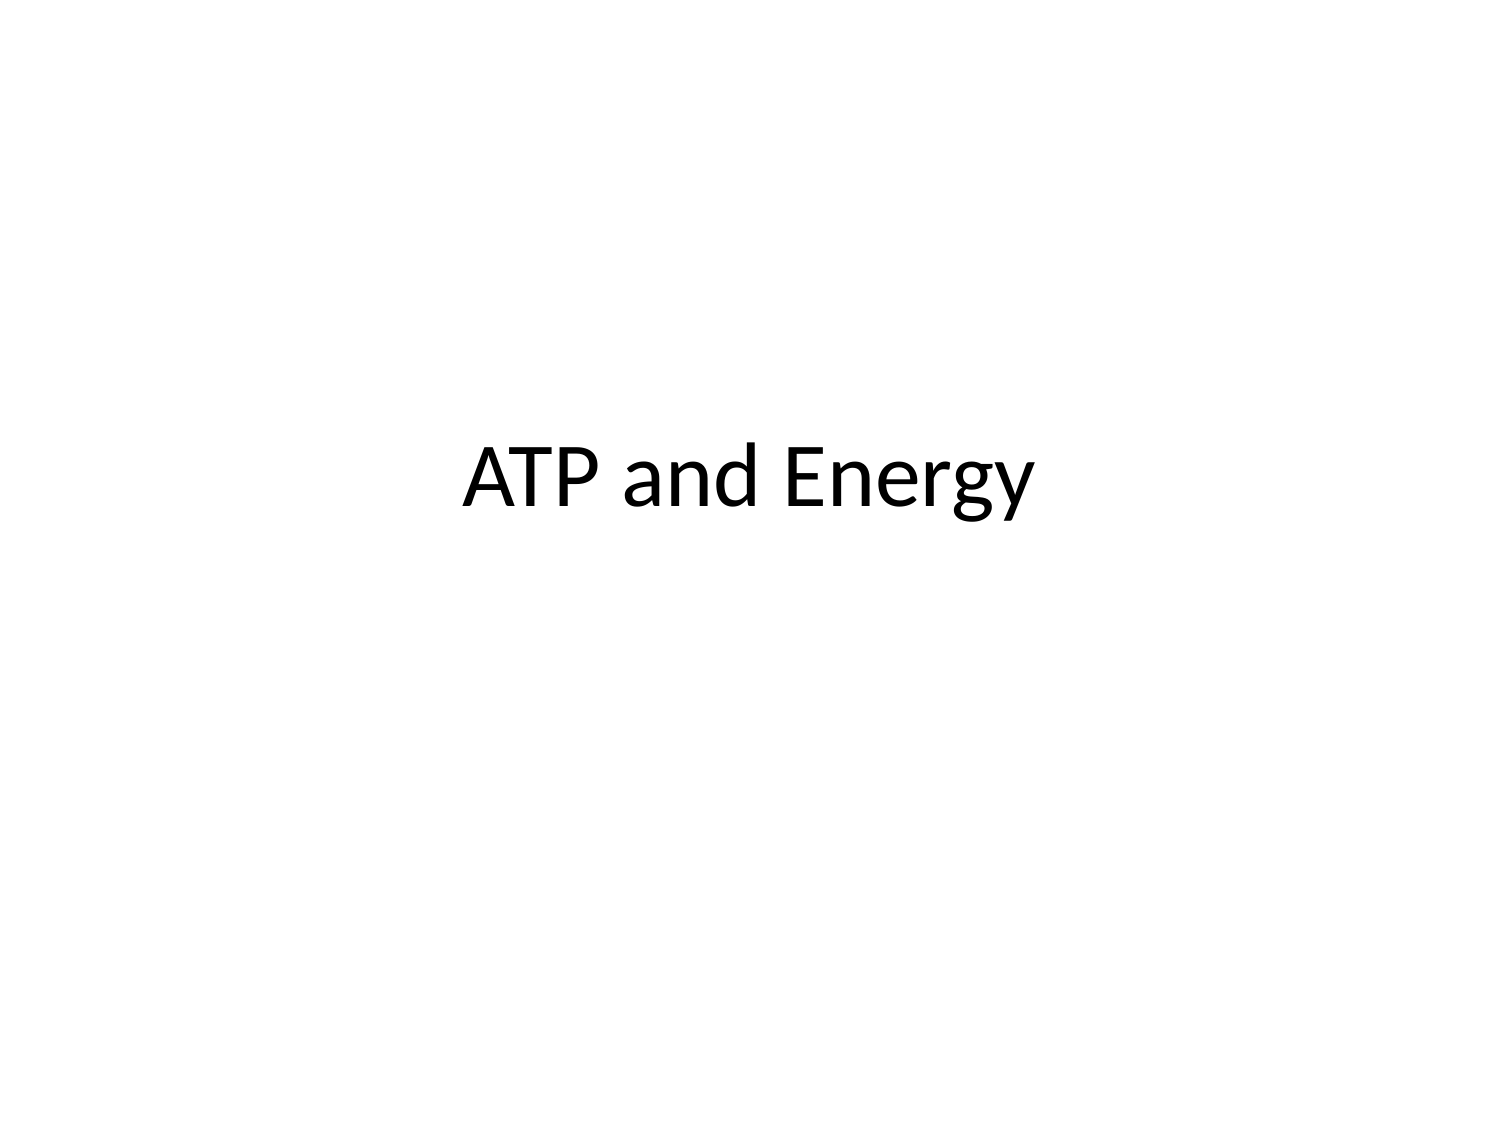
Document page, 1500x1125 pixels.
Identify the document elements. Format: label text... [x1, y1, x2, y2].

title ATP and Energy [112, 349, 1388, 591]
